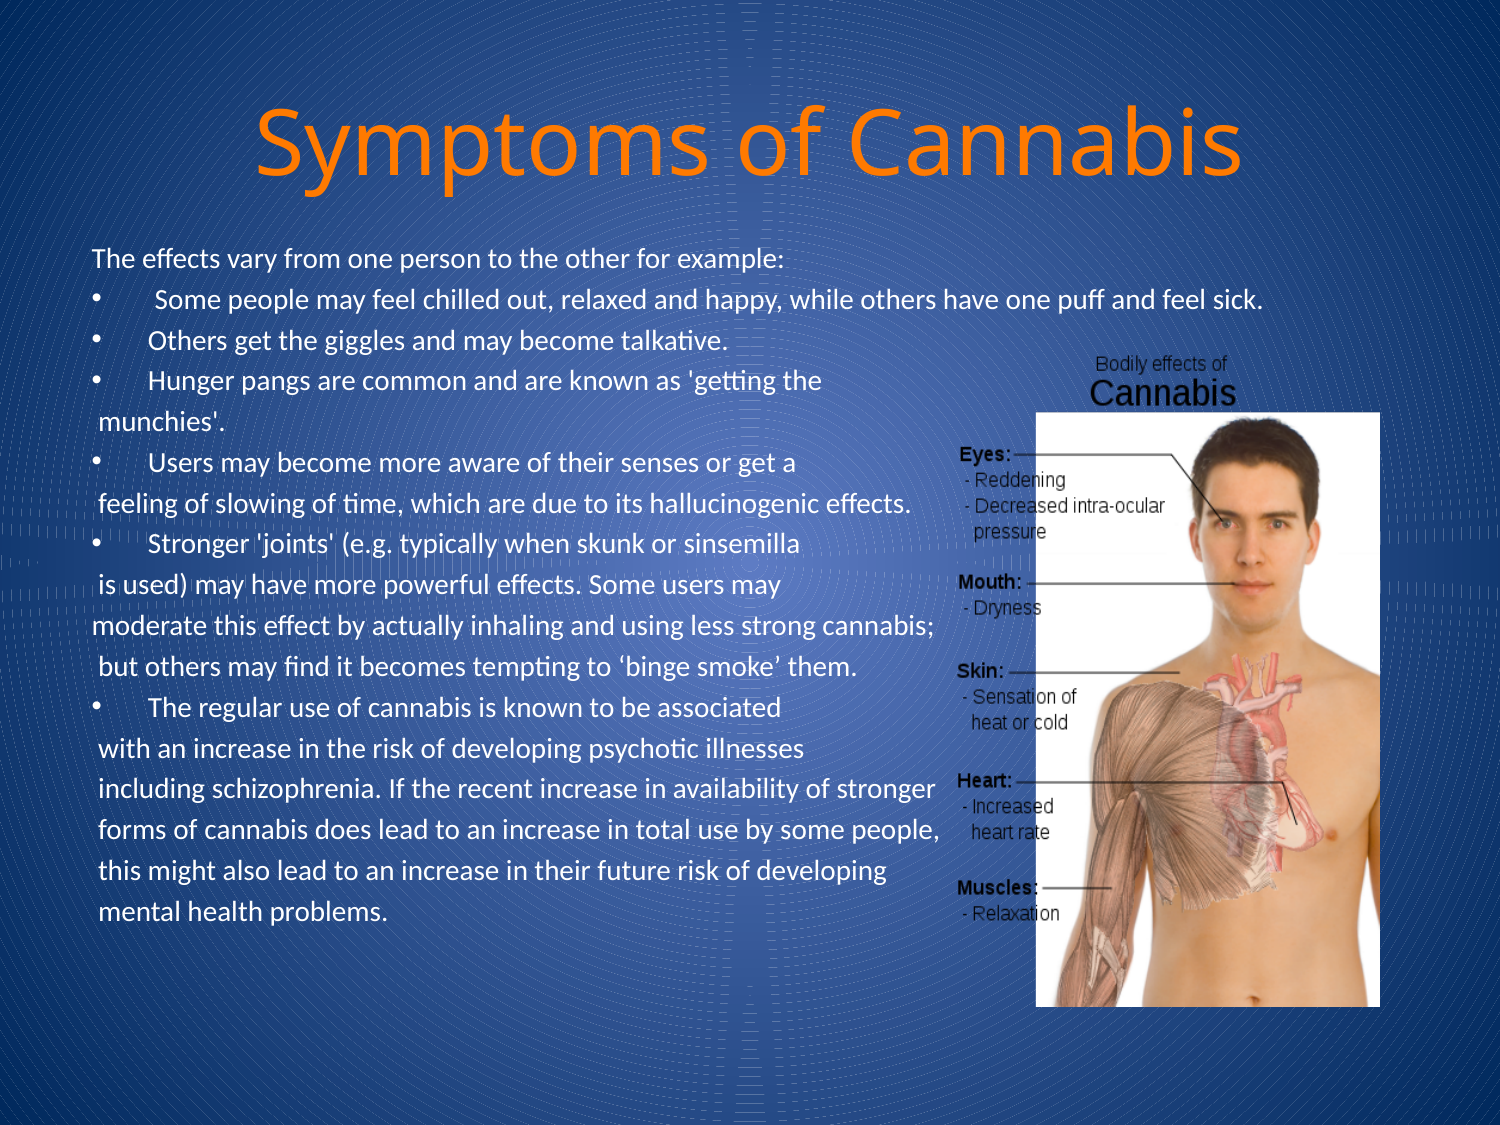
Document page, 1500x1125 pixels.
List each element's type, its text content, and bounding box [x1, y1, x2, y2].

list The effects vary from one person to the other for example: Some people may feel chilled out, relaxed and happy, while others have one puff and feel sick. Others get the giggles and may become talkative. Hunger pangs are common and are known as 'getting the munchies'. Users may become more aware of their senses or get a feeling of slowing of time, which are due to its hallucinogenic effects. Stronger 'joints' (e.g. typically when skunk or sinsemilla is used) may have more powerful effects. Some users may moderate this effect by actually inhaling and using less strong cannabis; but others may find it becomes tempting to ‘binge smoke’ them. The regular use of cannabis is known to be associated with an increase in the risk of developing psychotic illnesses including schizophrenia. If the recent increase in availability of stronger forms of cannabis does lead to an increase in total use by some people, this might also lead to an increase in their future risk of developing mental health problems. [76, 231, 1427, 975]
title Symptoms of Cannabis [74, 44, 1426, 233]
picture [950, 349, 1381, 1008]
